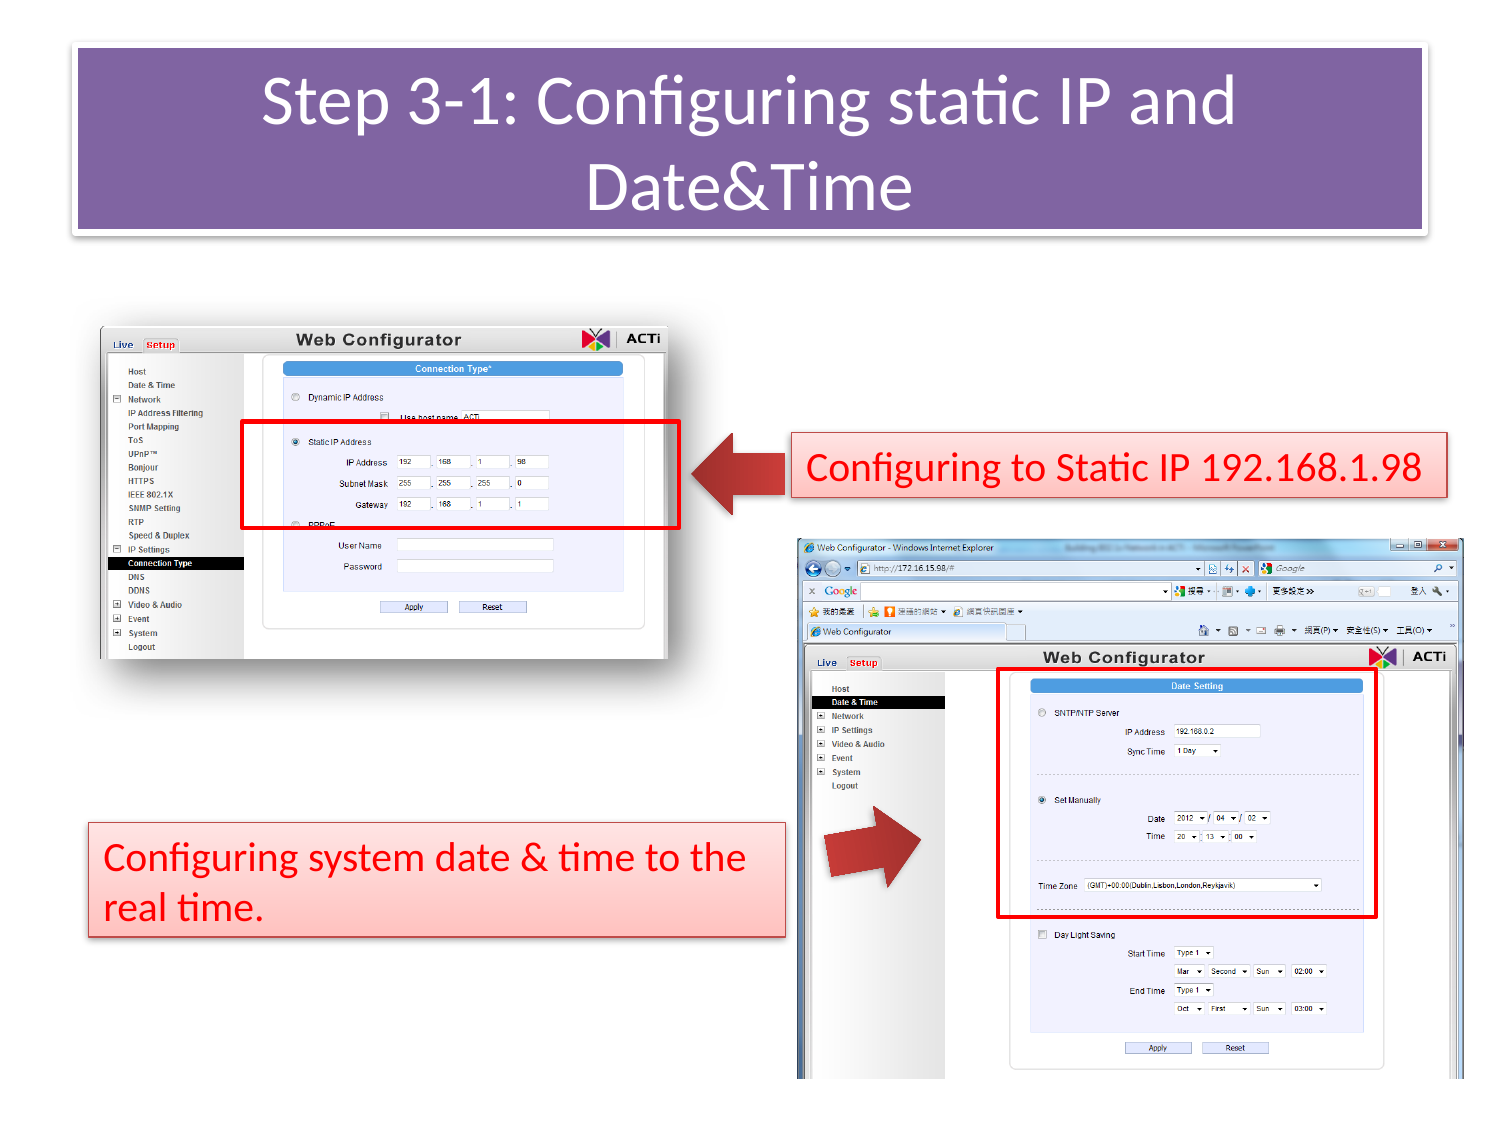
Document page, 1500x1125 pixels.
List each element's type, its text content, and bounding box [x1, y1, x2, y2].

title Step 3-1: Configuring static IP and Date&Time [72, 42, 1428, 236]
picture [100, 325, 668, 660]
text_box [690, 432, 786, 516]
text_box Configuring to Static IP 192.168.1.98 [791, 432, 1448, 498]
text_box [672, 419, 681, 530]
picture [796, 538, 1464, 1079]
text_box Configuring system date & time to the real time. [88, 822, 786, 938]
